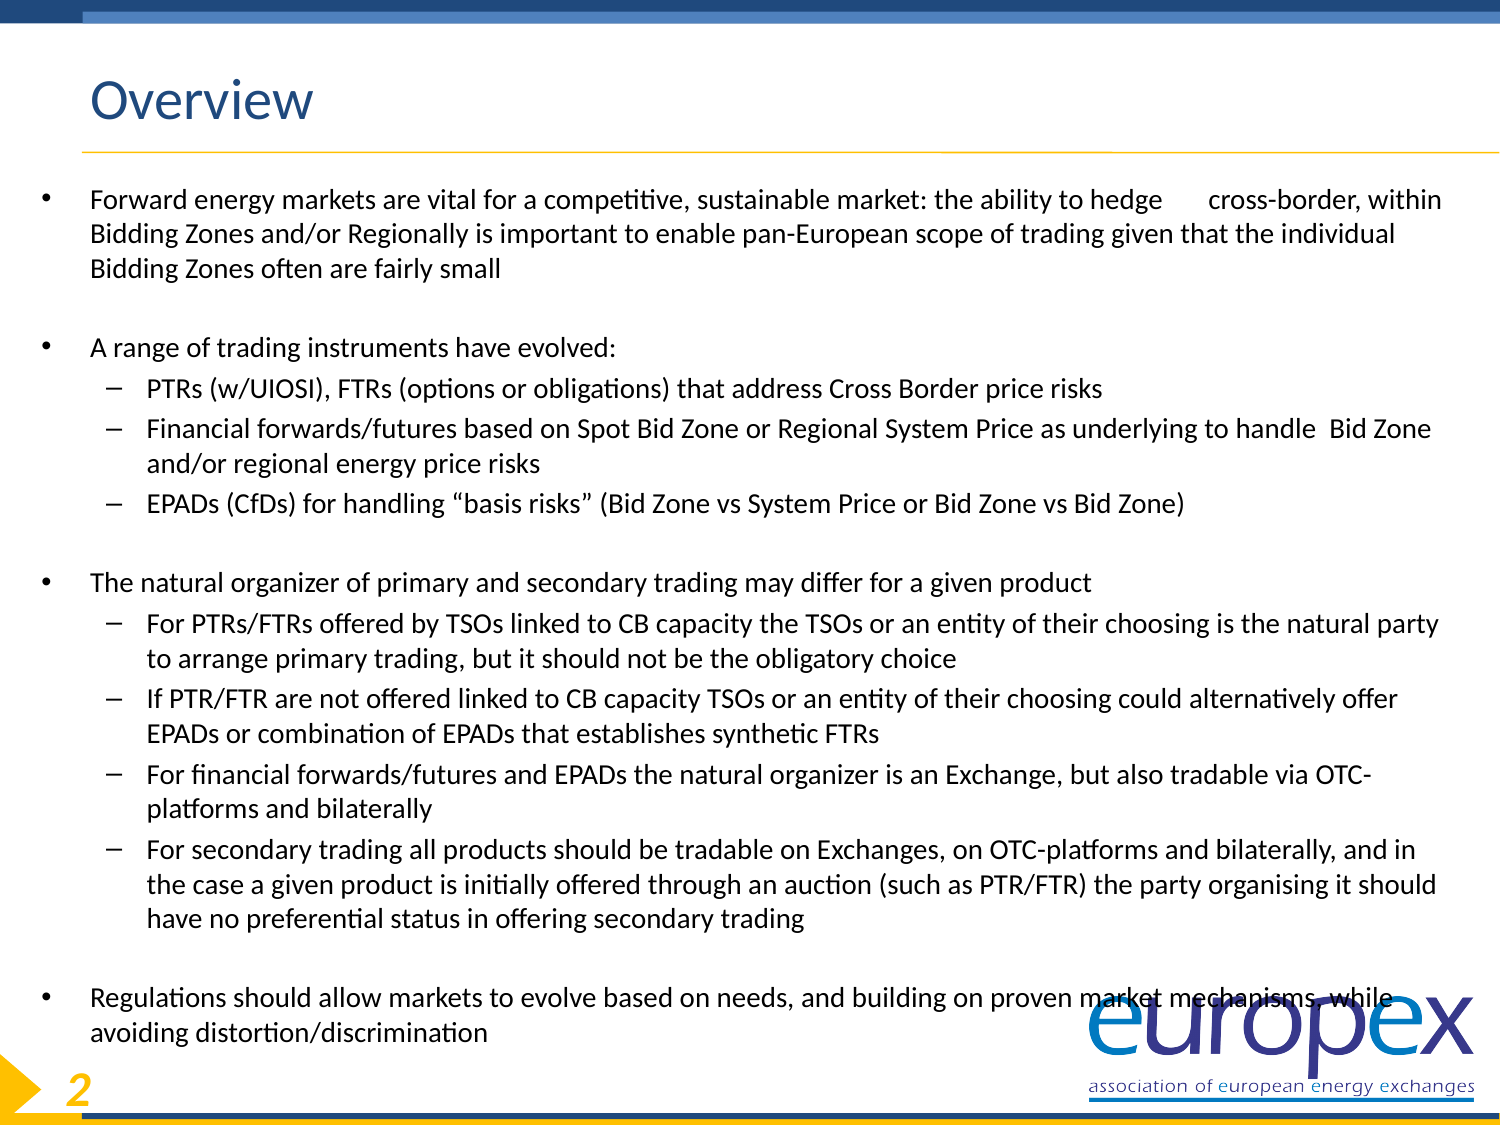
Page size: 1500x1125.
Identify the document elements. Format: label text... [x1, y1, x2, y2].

title Overview [75, 42, 1425, 150]
list Forward energy markets are vital for a competitive, sustainable market: the ability to hedge cross-border, within Bidding Zones and/or Regionally is important to enable pan-European scope of trading given that the individual Bidding Zones often are fairly small A range of trading instruments have evolved: PTRs (w/UIOSI), FTRs (options or obligations) that address Cross Border price risks Financial forwards/futures based on Spot Bid Zone or Regional System Price as underlying to handle Bid Zone and/or regional energy price risks EPADs (CfDs) for handling “basis risks” (Bid Zone vs System Price or Bid Zone vs Bid Zone) The natural organizer of primary and secondary trading may differ for a given product For PTRs/FTRs offered by TSOs linked to CB capacity the TSOs or an entity of their choosing is the natural party to arrange primary trading, but it should not be the obligatory choice If PTR/FTR are not offered linked to CB capacity TSOs or an entity of their choosing could alternatively offer EPADs or combination of EPADs that establishes synthetic FTRs For financial forwards/futures and EPADs the natural organizer is an Exchange, but also tradable via OTC-platforms and bilaterally For secondary trading all products should be tradable on Exchanges, on OTC-platforms and bilaterally, and in the case a given product is initially offered through an auction (such as PTR/FTR) the party organising it should have no preferential status in offering secondary trading Regulations should allow markets to evolve based on needs, and building on proven market mechanisms, while avoiding distortion/discrimination [26, 172, 1474, 1063]
picture [1089, 1063, 1474, 1102]
